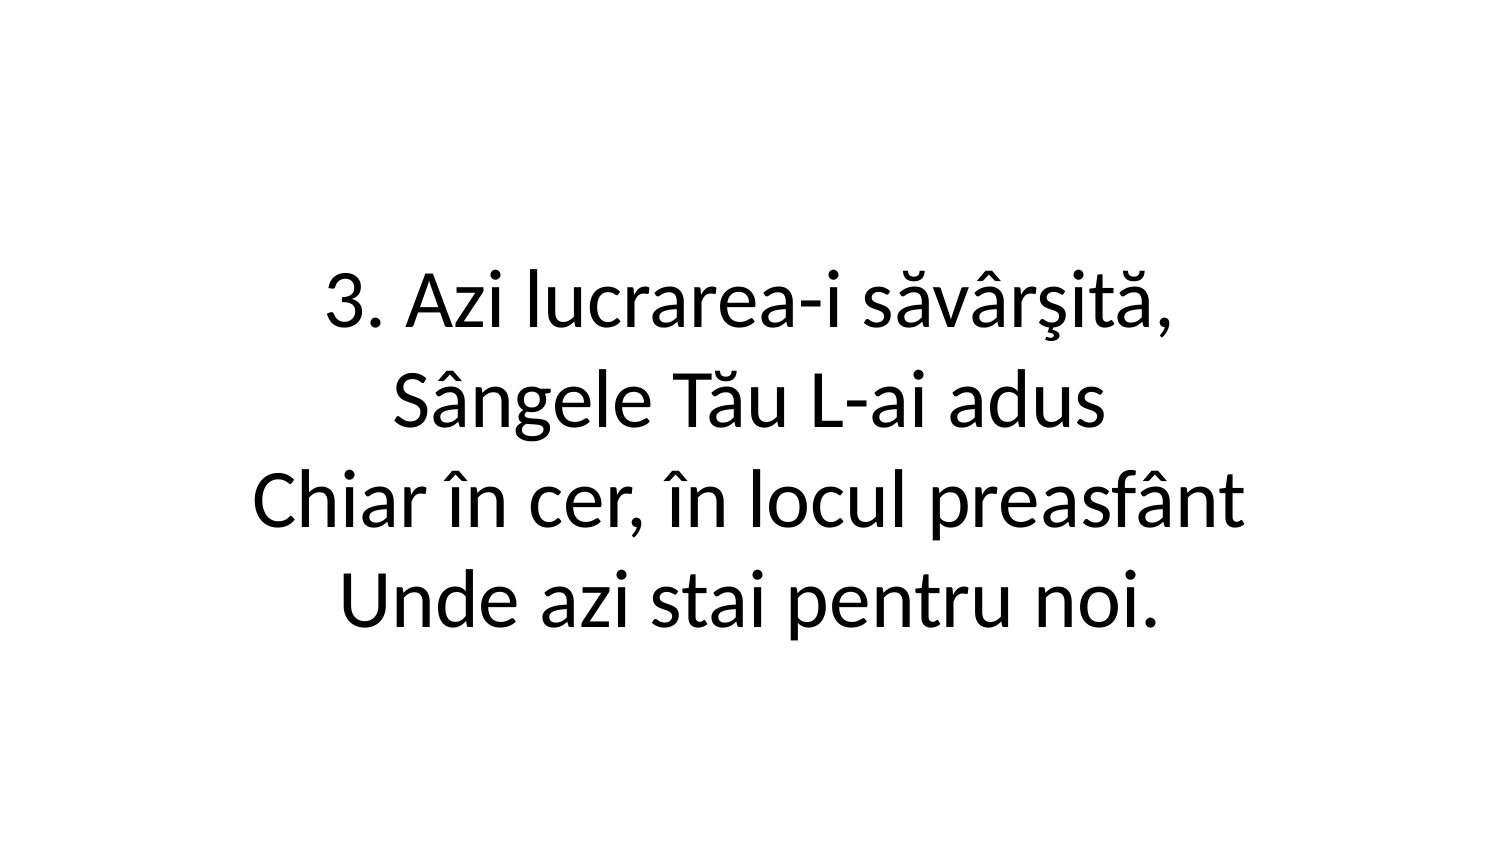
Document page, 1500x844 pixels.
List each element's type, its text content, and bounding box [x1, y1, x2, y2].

text_box 3. Azi lucrarea-i săvârşită, Sângele Tău L-ai adus Chiar în cer, în locul preasfânt Unde azi stai pentru noi. [237, 192, 1263, 652]
